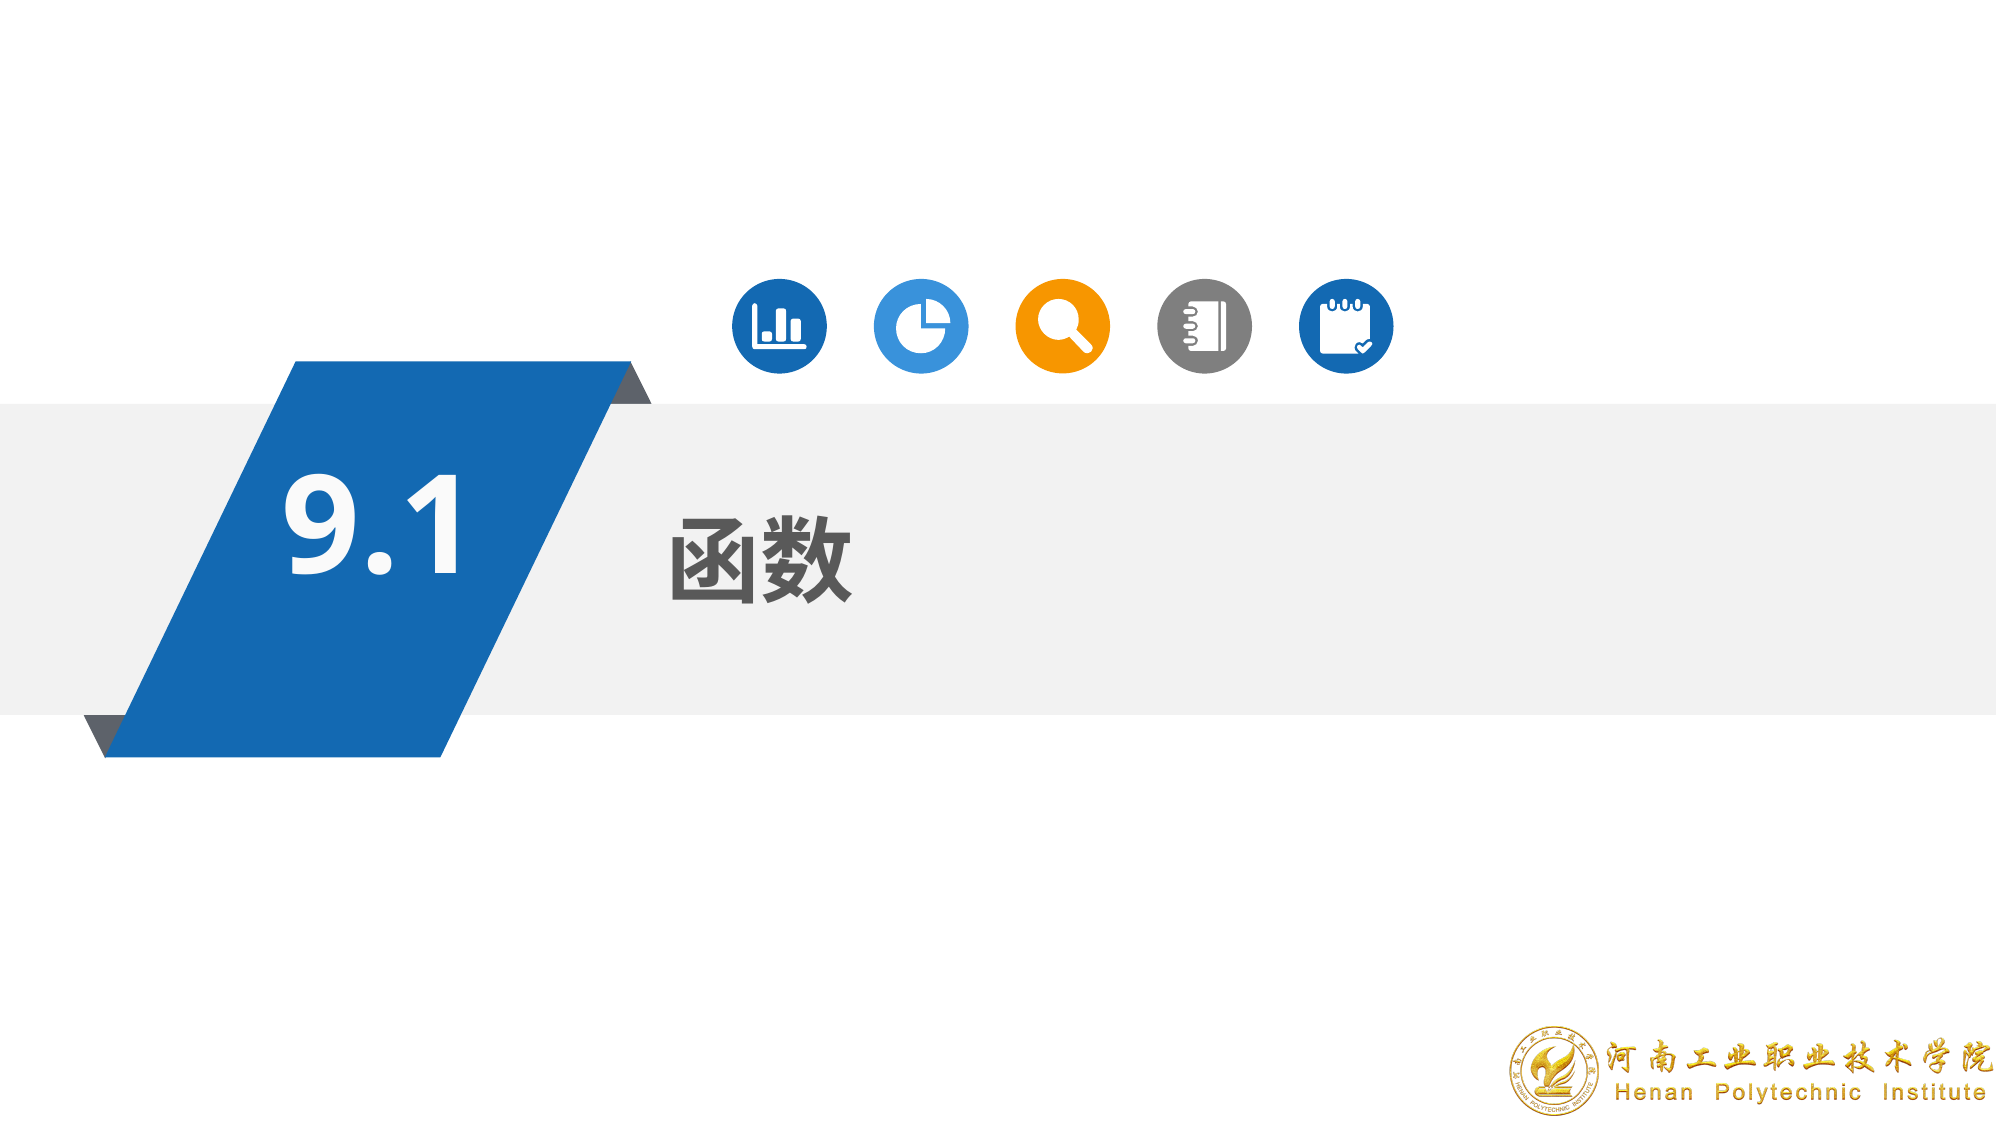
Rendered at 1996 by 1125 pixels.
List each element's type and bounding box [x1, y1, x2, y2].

text_box [731, 278, 828, 374]
text_box [873, 278, 969, 374]
text_box [1298, 278, 1394, 374]
text_box [0, 361, 1996, 759]
text_box [1157, 278, 1253, 374]
text_box [1015, 278, 1111, 374]
picture [1503, 1016, 1996, 1125]
